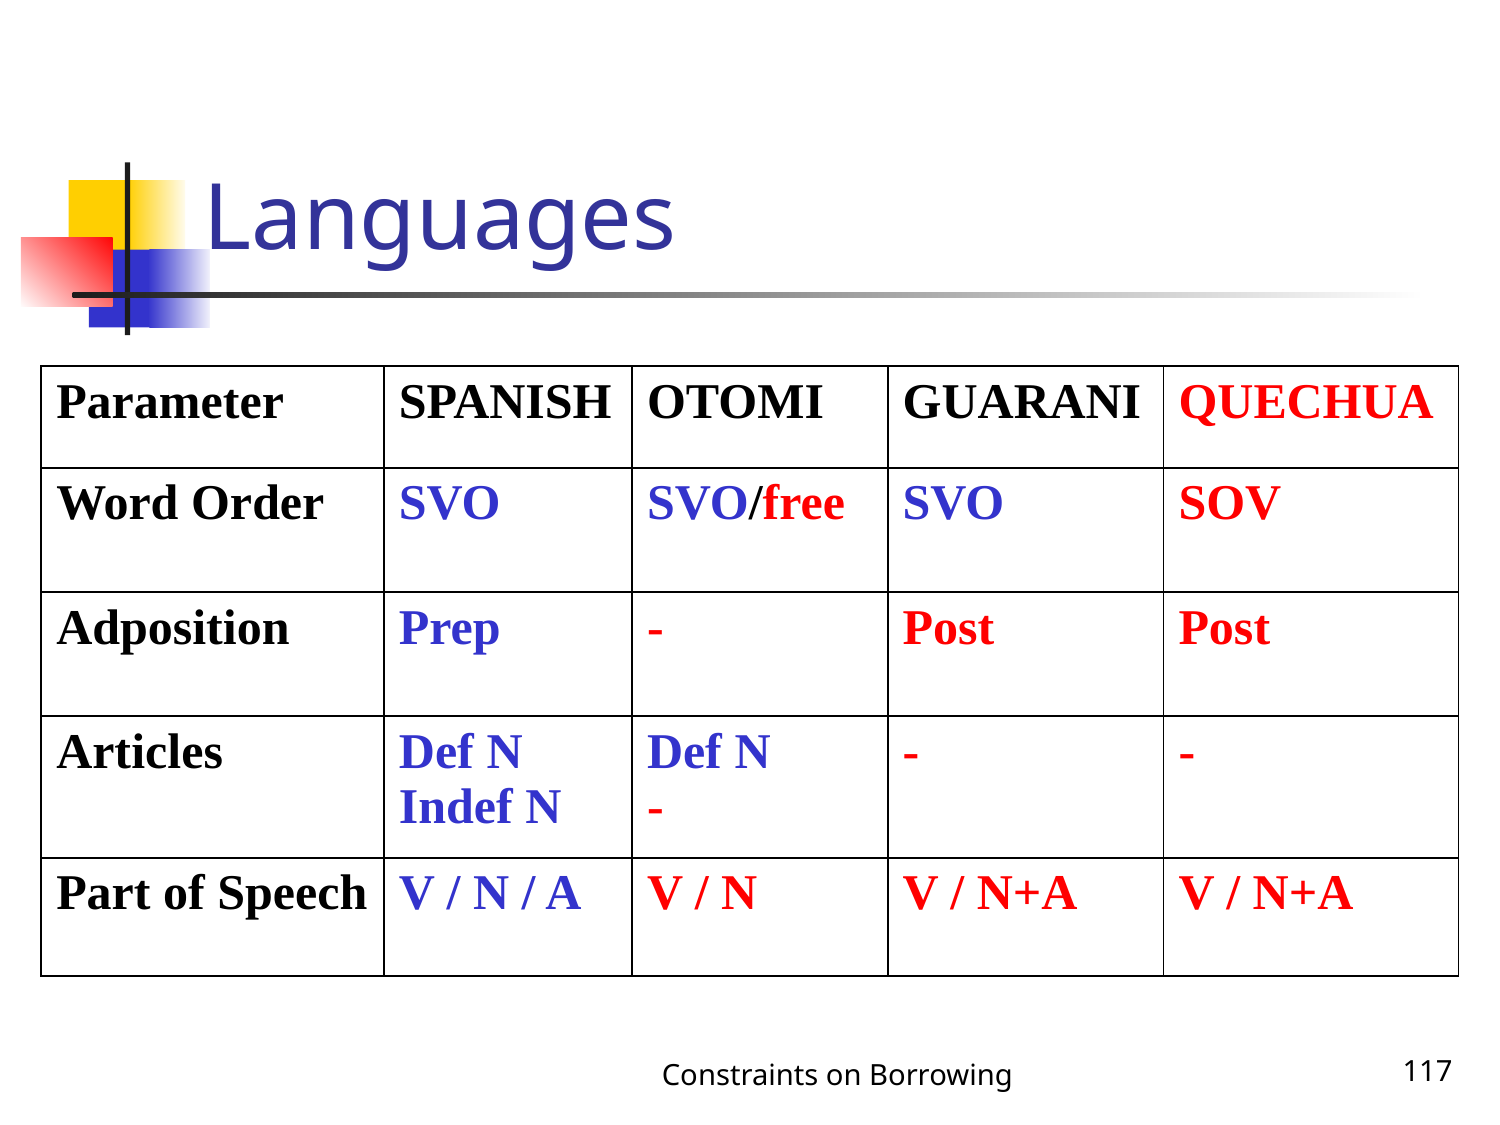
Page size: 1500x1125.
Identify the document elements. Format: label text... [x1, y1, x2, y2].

table_cell - [889, 717, 1163, 857]
table_cell V / N+A [889, 859, 1163, 975]
title Languages [188, 34, 1468, 276]
table_cell Articles [42, 717, 383, 857]
table_header QUECHUA [1164, 367, 1458, 467]
table_header GUARANI [889, 367, 1163, 467]
table_cell Part of Speech [42, 859, 383, 975]
footer Constraints on Borrowing [599, 1023, 1076, 1100]
table_header SPANISH [385, 367, 631, 467]
table_cell V / N+A [1164, 859, 1458, 975]
table_cell V / N [633, 859, 887, 975]
table_cell Adposition [42, 593, 383, 715]
table_cell Word Order [42, 469, 383, 591]
table_cell - [1164, 717, 1458, 857]
table_cell Def N Indef N [385, 717, 631, 857]
table_cell Post [889, 593, 1163, 715]
table_cell V / N / A [385, 859, 631, 975]
table_cell SVO/free [633, 469, 887, 591]
table_cell Def N - [633, 717, 887, 857]
table_cell SVO [385, 469, 631, 591]
table_header OTOMI [633, 367, 887, 467]
table_cell SOV [1164, 469, 1458, 591]
table_cell Prep [385, 593, 631, 715]
slide_number 117 [1154, 1023, 1468, 1100]
table_cell - [633, 593, 887, 715]
table_cell Post [1164, 593, 1458, 715]
table_header Parameter [42, 367, 383, 467]
table_cell SVO [889, 469, 1163, 591]
